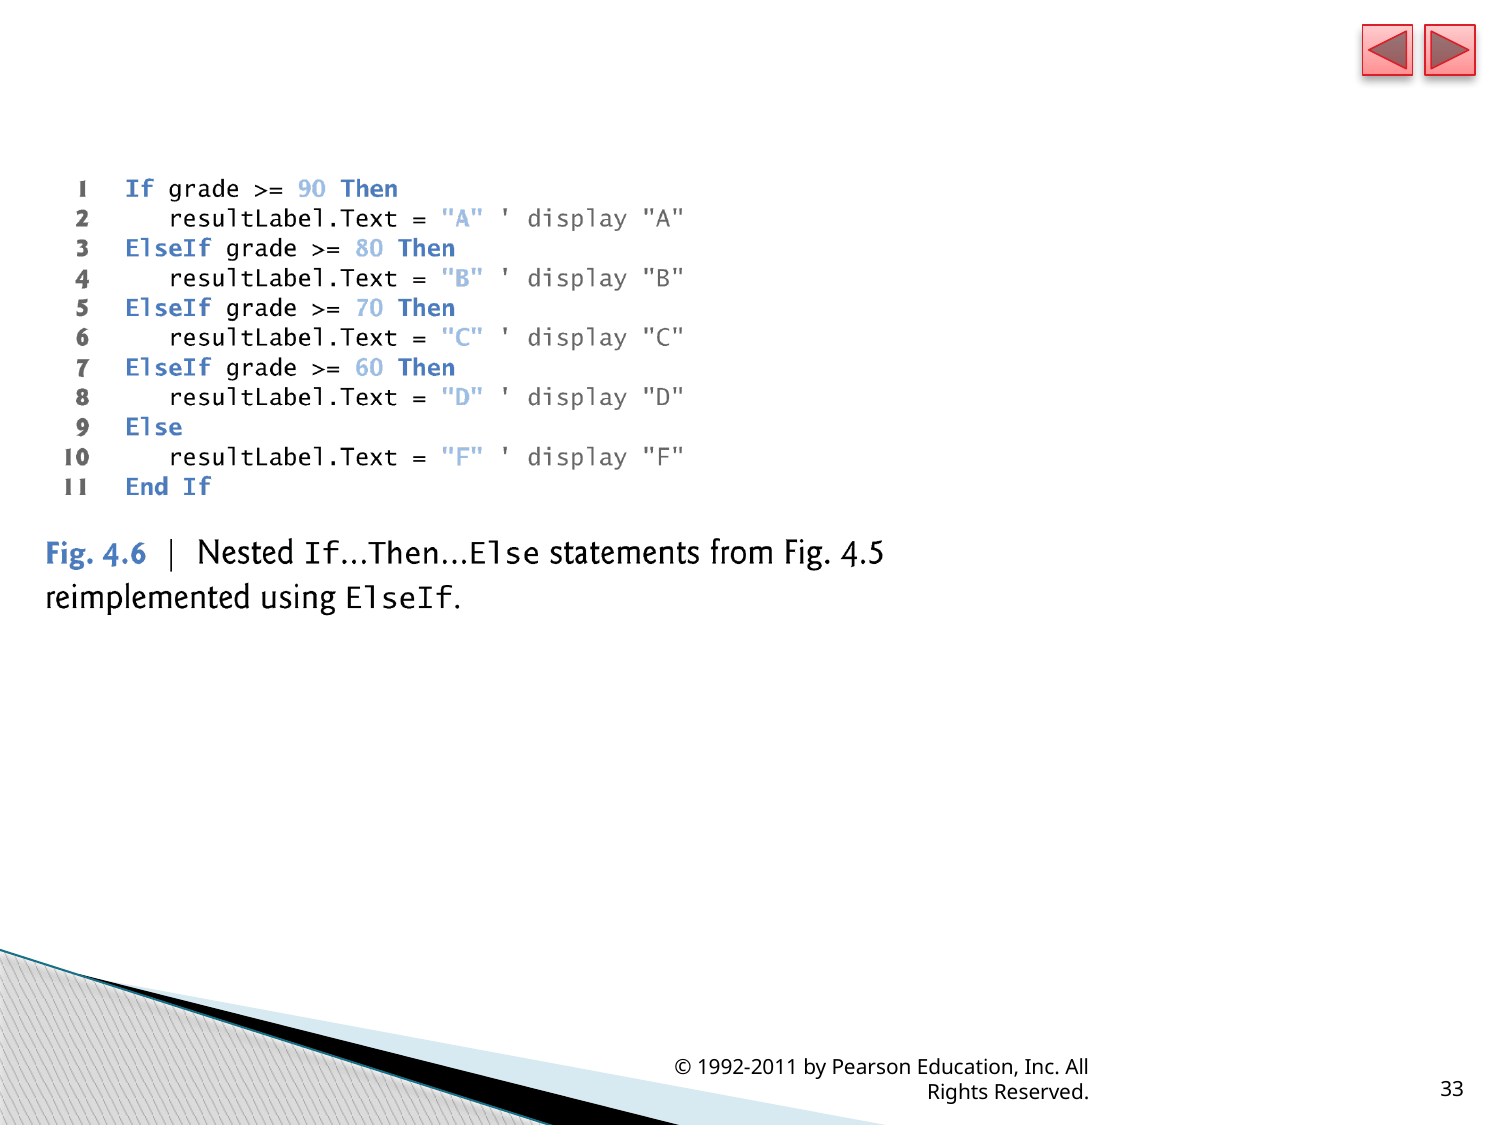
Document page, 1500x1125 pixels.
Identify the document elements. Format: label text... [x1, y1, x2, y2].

picture [0, 106, 1500, 1018]
slide_number 33 [1418, 1051, 1479, 1112]
footer © 1992-2011 by Pearson Education, Inc. All Rights Reserved. [650, 1051, 1105, 1112]
